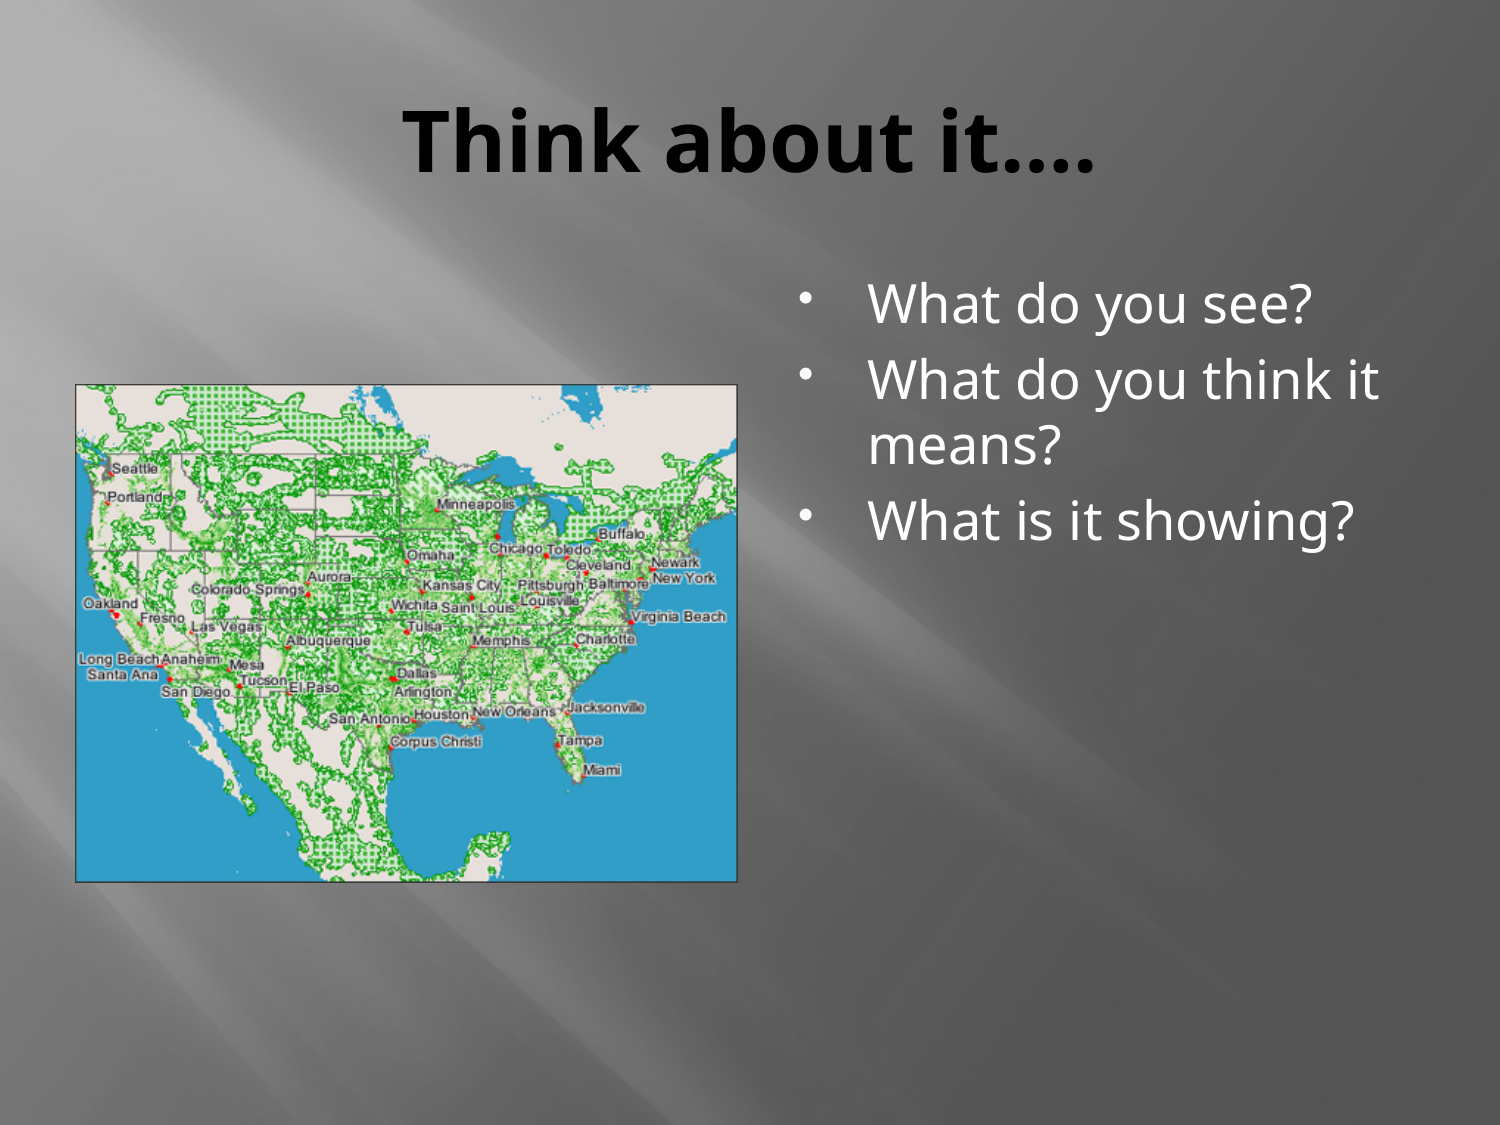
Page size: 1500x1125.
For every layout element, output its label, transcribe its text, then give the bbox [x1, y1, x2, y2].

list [74, 384, 738, 883]
title Think about it…. [75, 45, 1425, 233]
list What do you see? What do you think it means? What is it showing? [762, 262, 1425, 1005]
